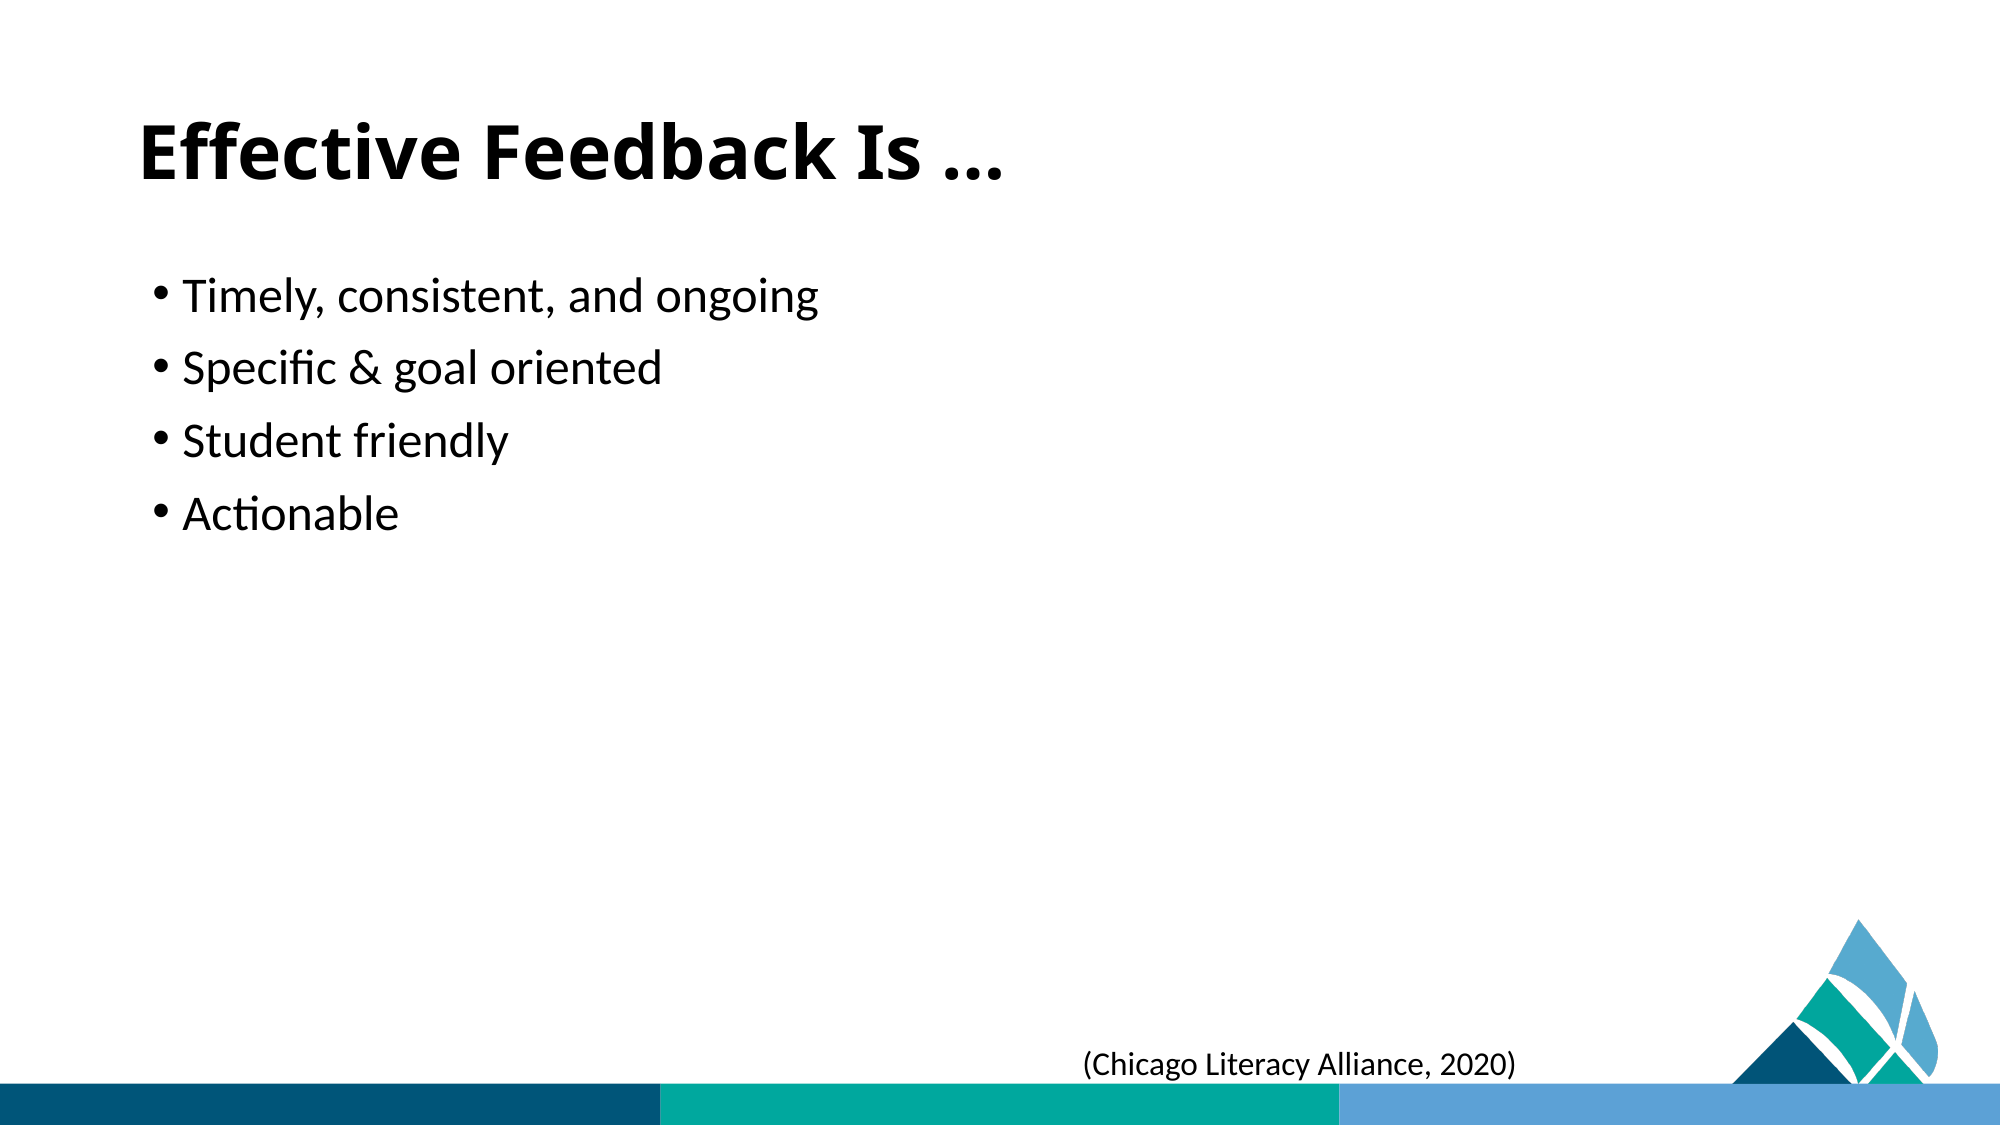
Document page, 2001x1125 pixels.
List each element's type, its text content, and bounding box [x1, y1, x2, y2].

list Timely, consistent, and ongoing Specific & goal oriented Student friendly Actionable [137, 262, 1863, 931]
title Effective Feedback Is … [137, 59, 1863, 240]
text_box (Chicago Literacy Alliance, 2020) [1067, 1034, 1533, 1090]
picture [1732, 919, 1938, 1084]
